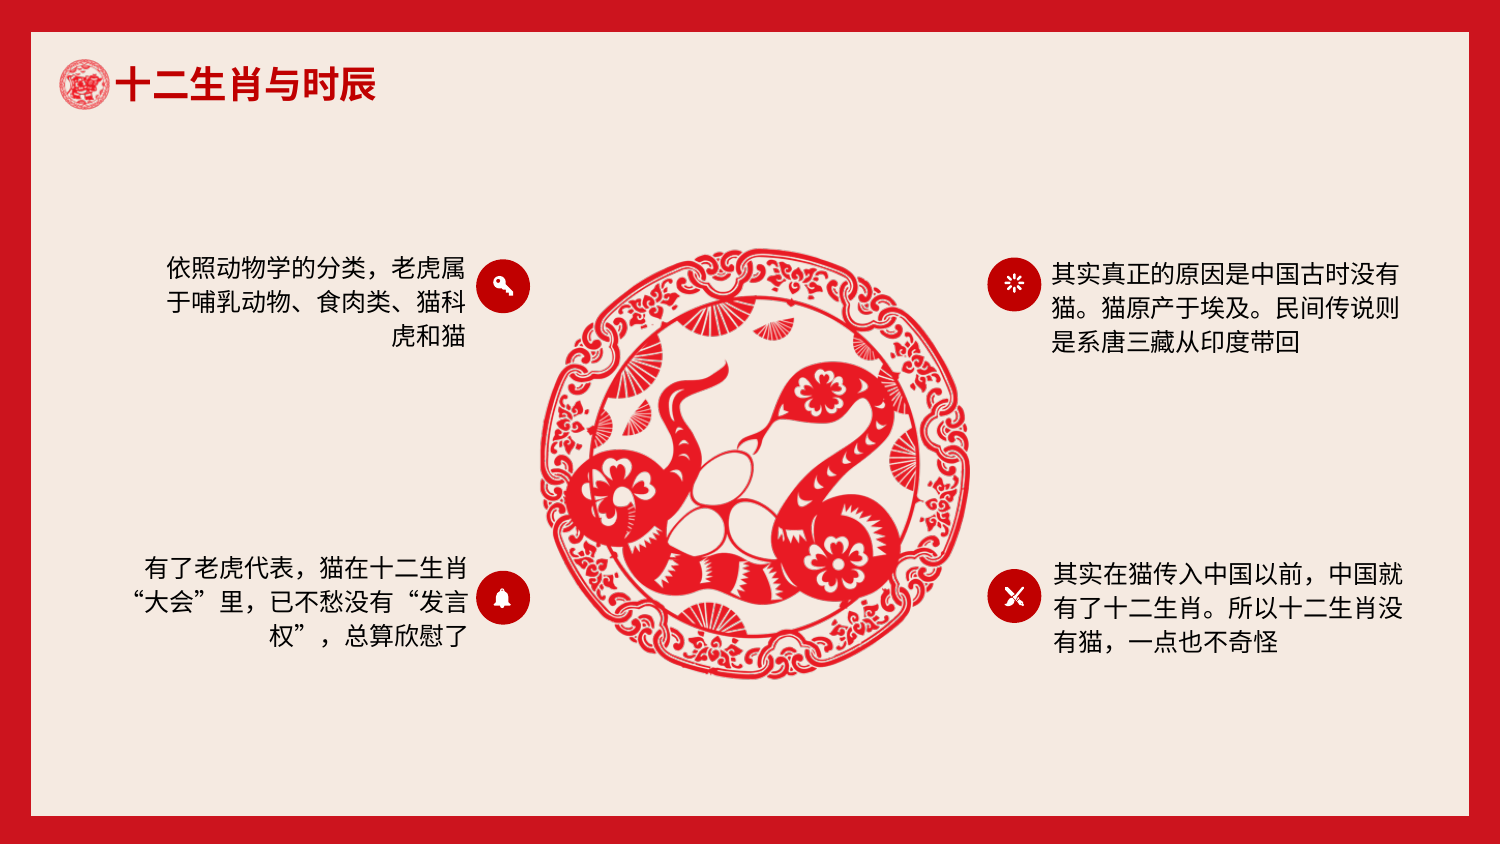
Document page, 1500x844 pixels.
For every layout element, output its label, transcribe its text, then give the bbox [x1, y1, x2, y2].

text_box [476, 259, 497, 314]
picture [497, 196, 1000, 741]
text_box 有了老虎代表，猫在十二生肖“大会”里，已不愁没有“发言权”，总算欣慰了 [99, 540, 485, 658]
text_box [1000, 569, 1042, 623]
text_box 其实真正的原因是中国古时没有猫。猫原产于埃及。民间传说则是系唐三藏从印度带回 [1036, 246, 1421, 364]
text_box 依照动物学的分类，老虎属于哺乳动物、食肉类、猫科虎和猫 [134, 240, 482, 358]
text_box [476, 570, 497, 625]
text_box 其实在猫传入中国以前，中国就有了十二生肖。所以十二生肖没有猫，一点也不奇怪 [1038, 546, 1423, 664]
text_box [1000, 257, 1042, 312]
picture [57, 55, 114, 112]
